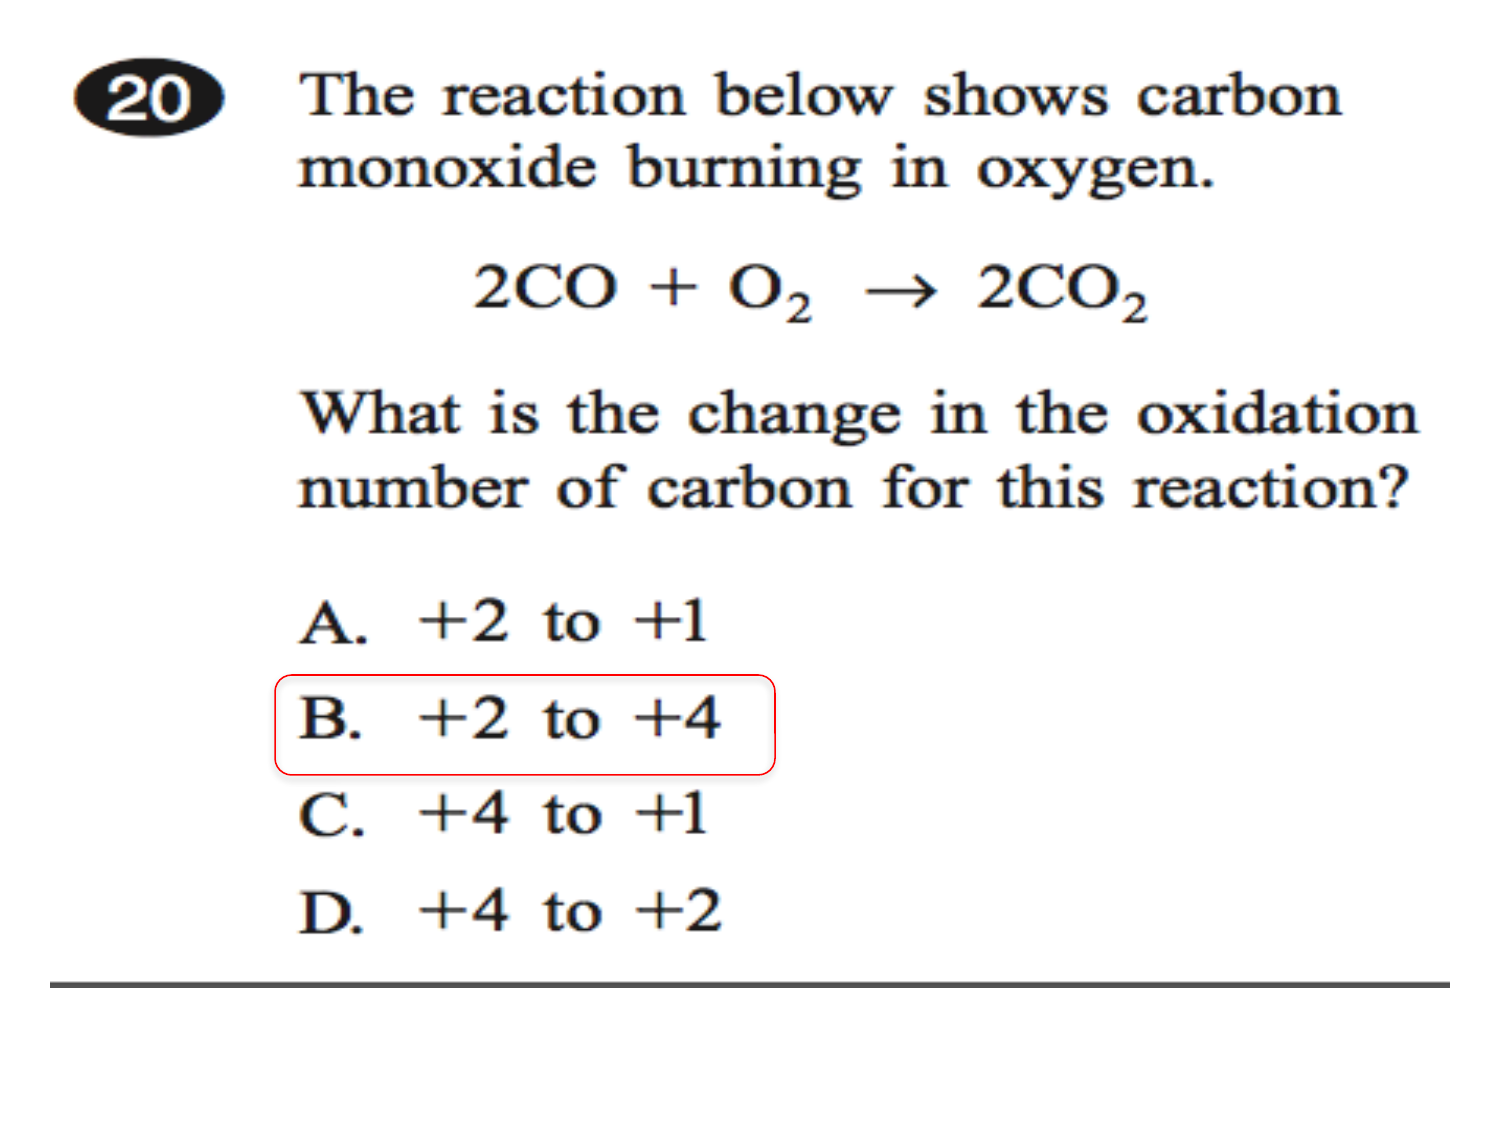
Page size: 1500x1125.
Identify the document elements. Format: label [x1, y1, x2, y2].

picture [49, 49, 1451, 988]
